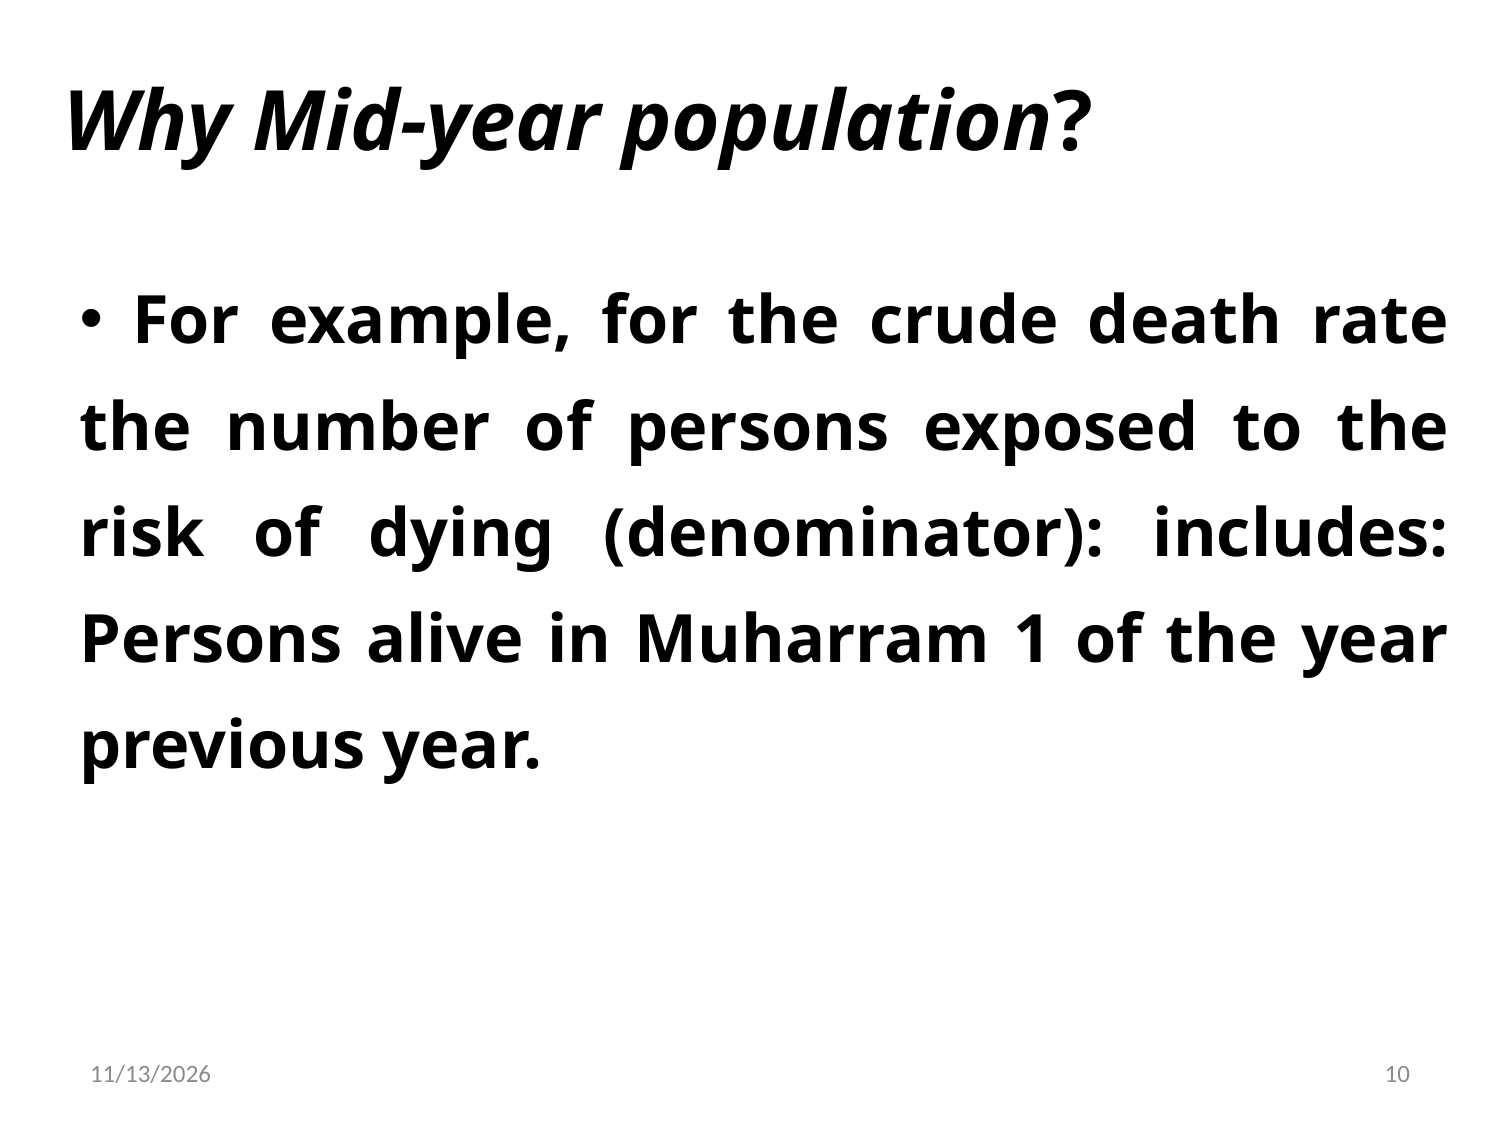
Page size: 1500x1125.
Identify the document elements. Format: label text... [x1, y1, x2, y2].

text_box Why Mid-year population? [48, 55, 1449, 175]
text_box For example, for the crude death rate the number of persons exposed to the risk of dying (denominator): includes: Persons alive in Muharram 1 of the year previous year. [64, 243, 1465, 790]
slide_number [75, 1042, 425, 1103]
slide_number 10 [1074, 1042, 1425, 1103]
